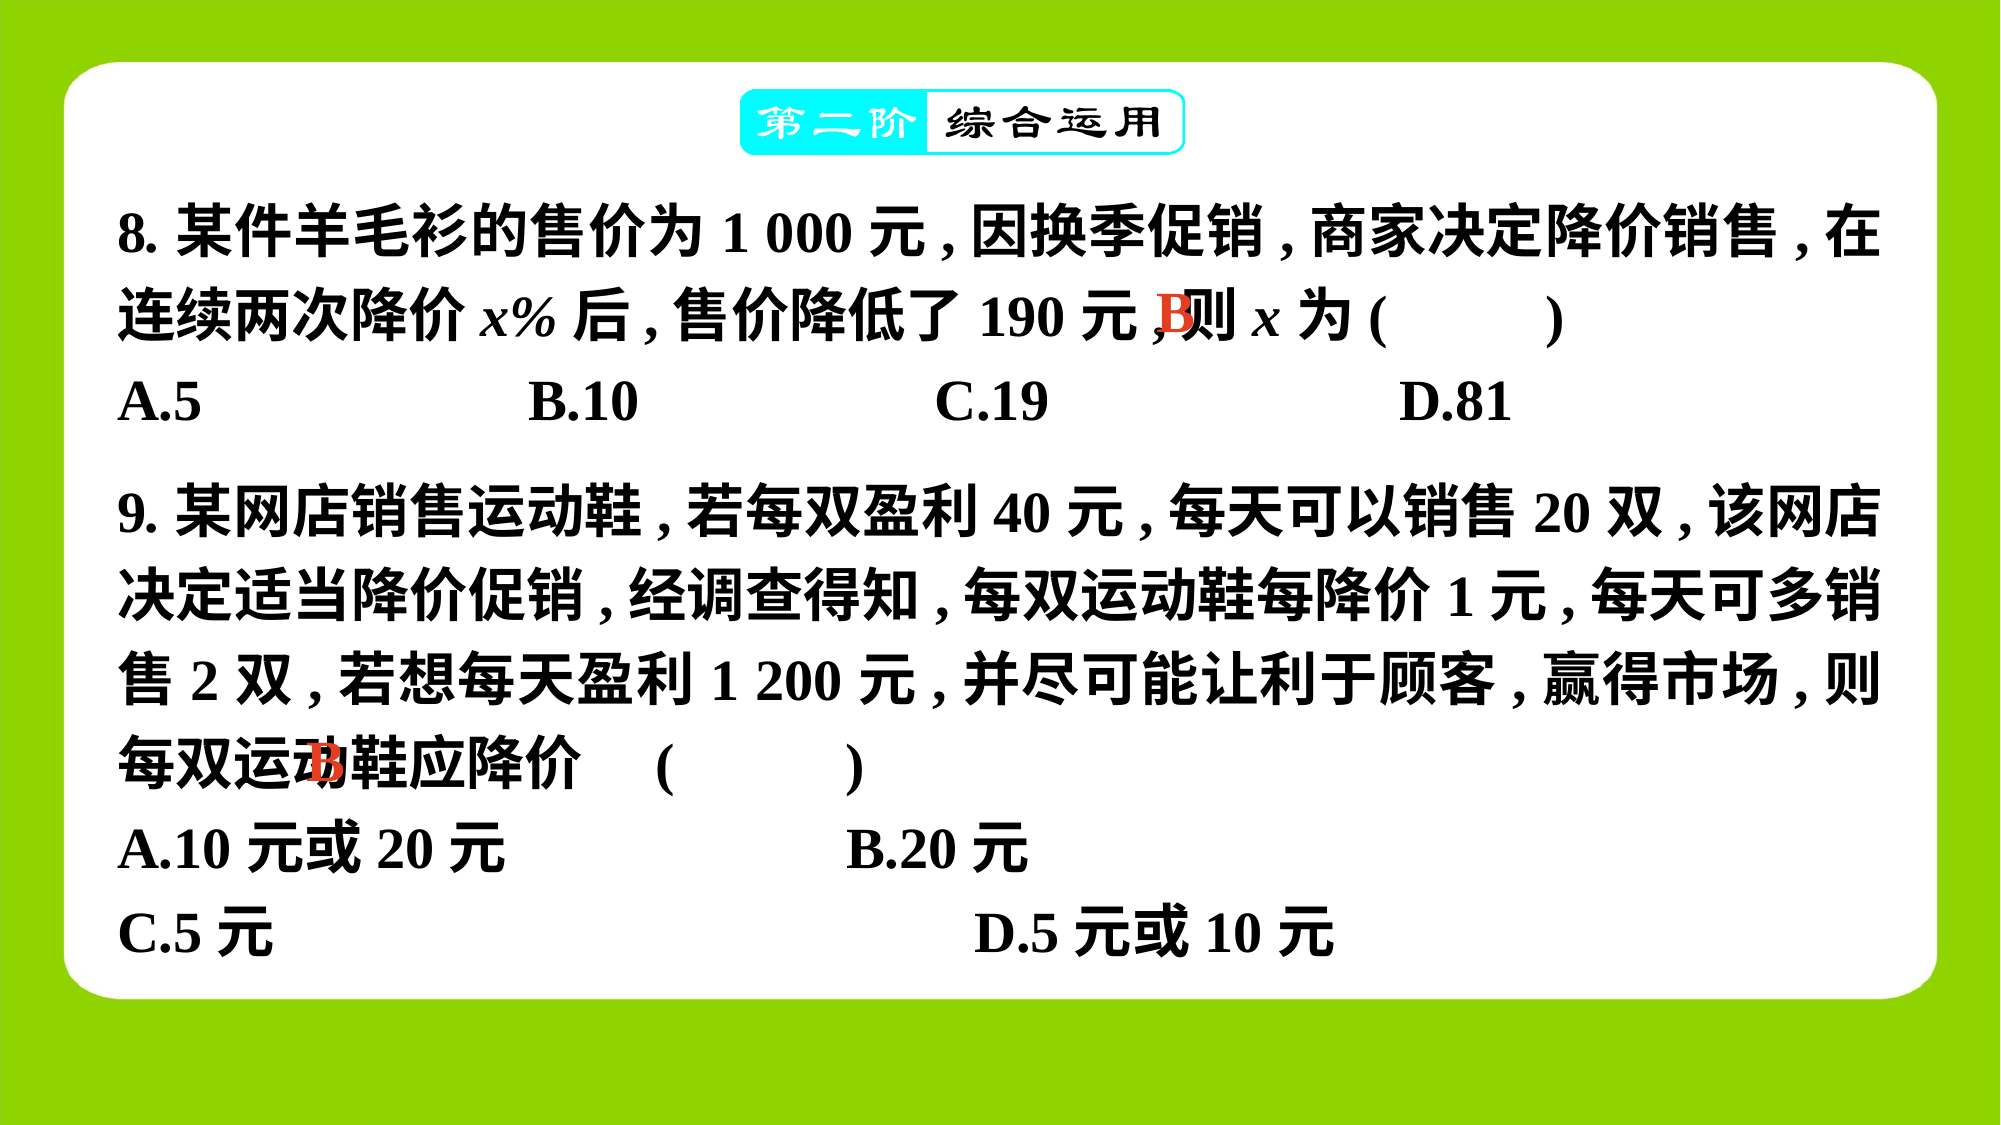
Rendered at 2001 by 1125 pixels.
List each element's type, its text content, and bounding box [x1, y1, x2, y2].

text_box B [1141, 267, 1218, 352]
text_box B [291, 715, 386, 801]
picture [0, 0, 2001, 1125]
text_box 8.某件羊毛衫的售价为1 000元,因换季促销,商家决定降价销售,在连续两次降价x%后,售价降低了190元,则x为( ) A.5 B.10 C.19 D.81 [102, 172, 1898, 440]
text_box 9.某网店销售运动鞋,若每双盈利40元,每天可以销售20双,该网店决定适当降价促销,经调查得知,每双运动鞋每降价1元,每天可多销售2双,若想每天盈利1 200元,并尽可能让利于顾客,赢得市场,则每双运动鞋应降价 ( ) A.10元或20元 B.20元 C.5元 D.5元或10元 [102, 452, 1898, 972]
